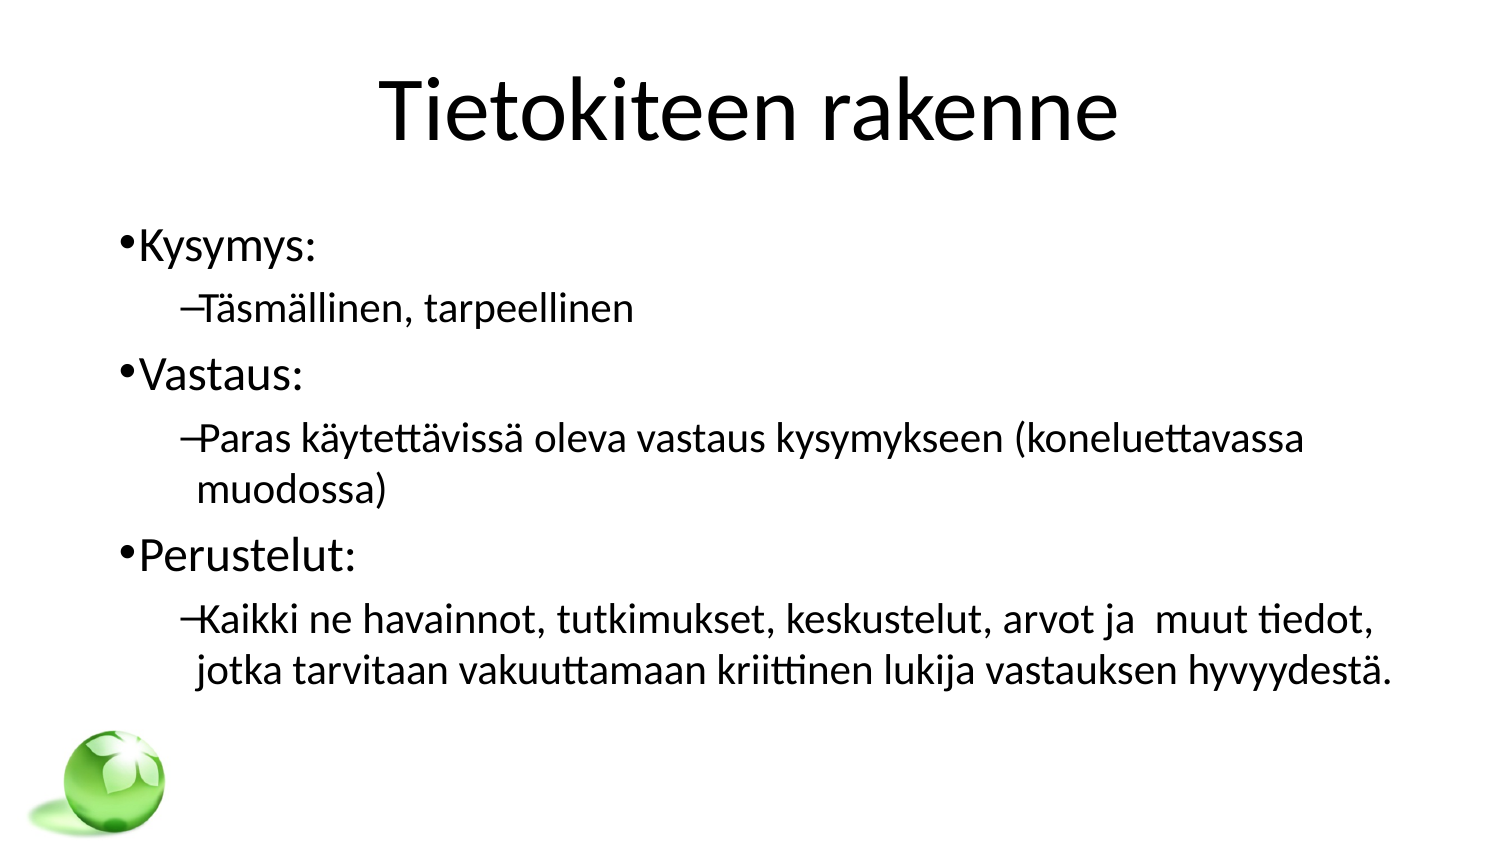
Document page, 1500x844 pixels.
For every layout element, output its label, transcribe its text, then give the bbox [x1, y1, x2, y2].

list Kysymys: Täsmällinen, tarpeellinen Vastaus: Paras käytettävissä oleva vastaus kysymykseen (koneluettavassa muodossa) Perustelut: Kaikki ne havainnot, tutkimukset, keskustelut, arvot ja muut tiedot, jotka tarvitaan vakuuttamaan kriittinen lukija vastauksen hyvyydestä. [75, 196, 1425, 754]
title Tietokiteen rakenne [75, 33, 1425, 175]
picture [17, 720, 178, 841]
